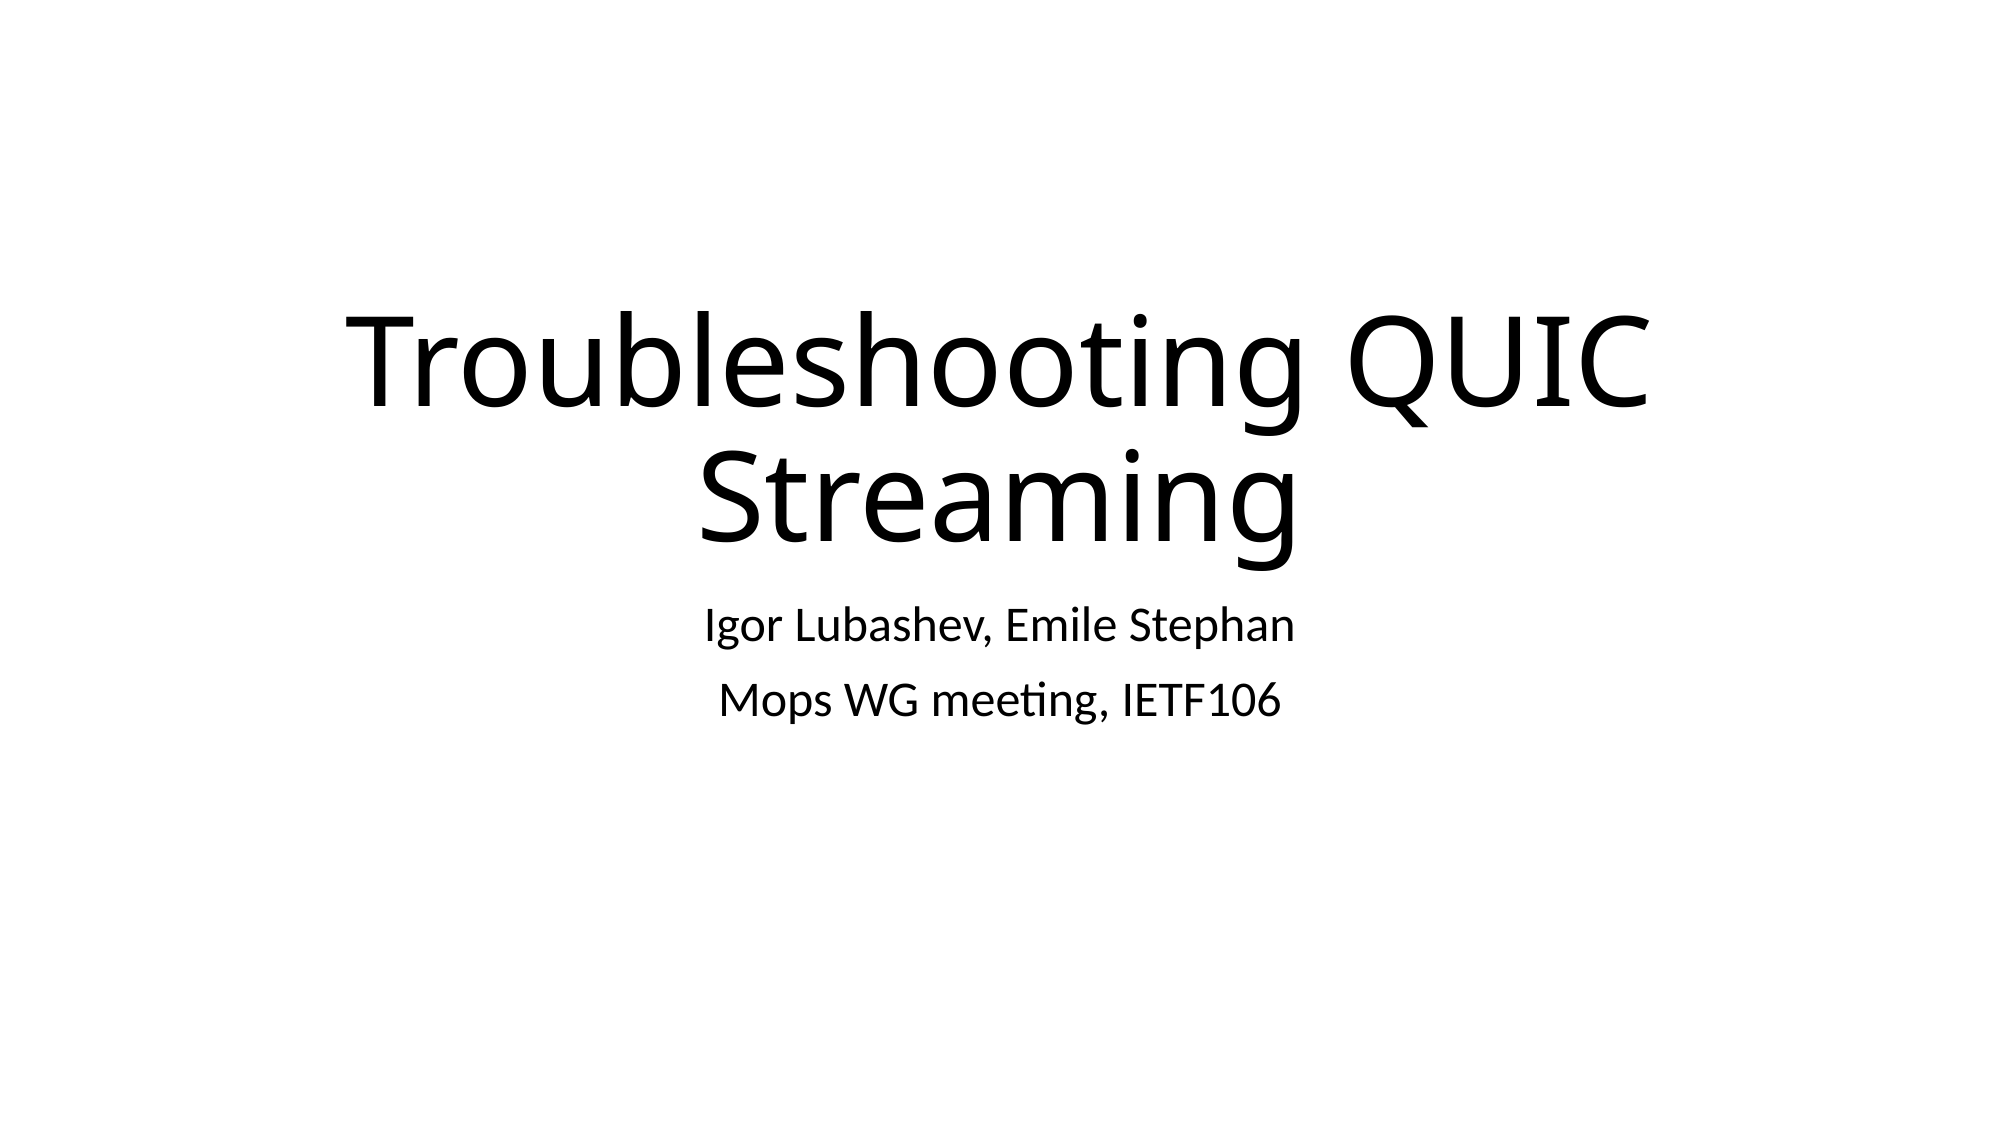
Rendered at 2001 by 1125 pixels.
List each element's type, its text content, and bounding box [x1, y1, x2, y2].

title Troubleshooting QUIC Streaming [249, 184, 1750, 576]
subtitle Igor Lubashev, Emile Stephan Mops WG meeting, IETF106 [249, 590, 1750, 863]
